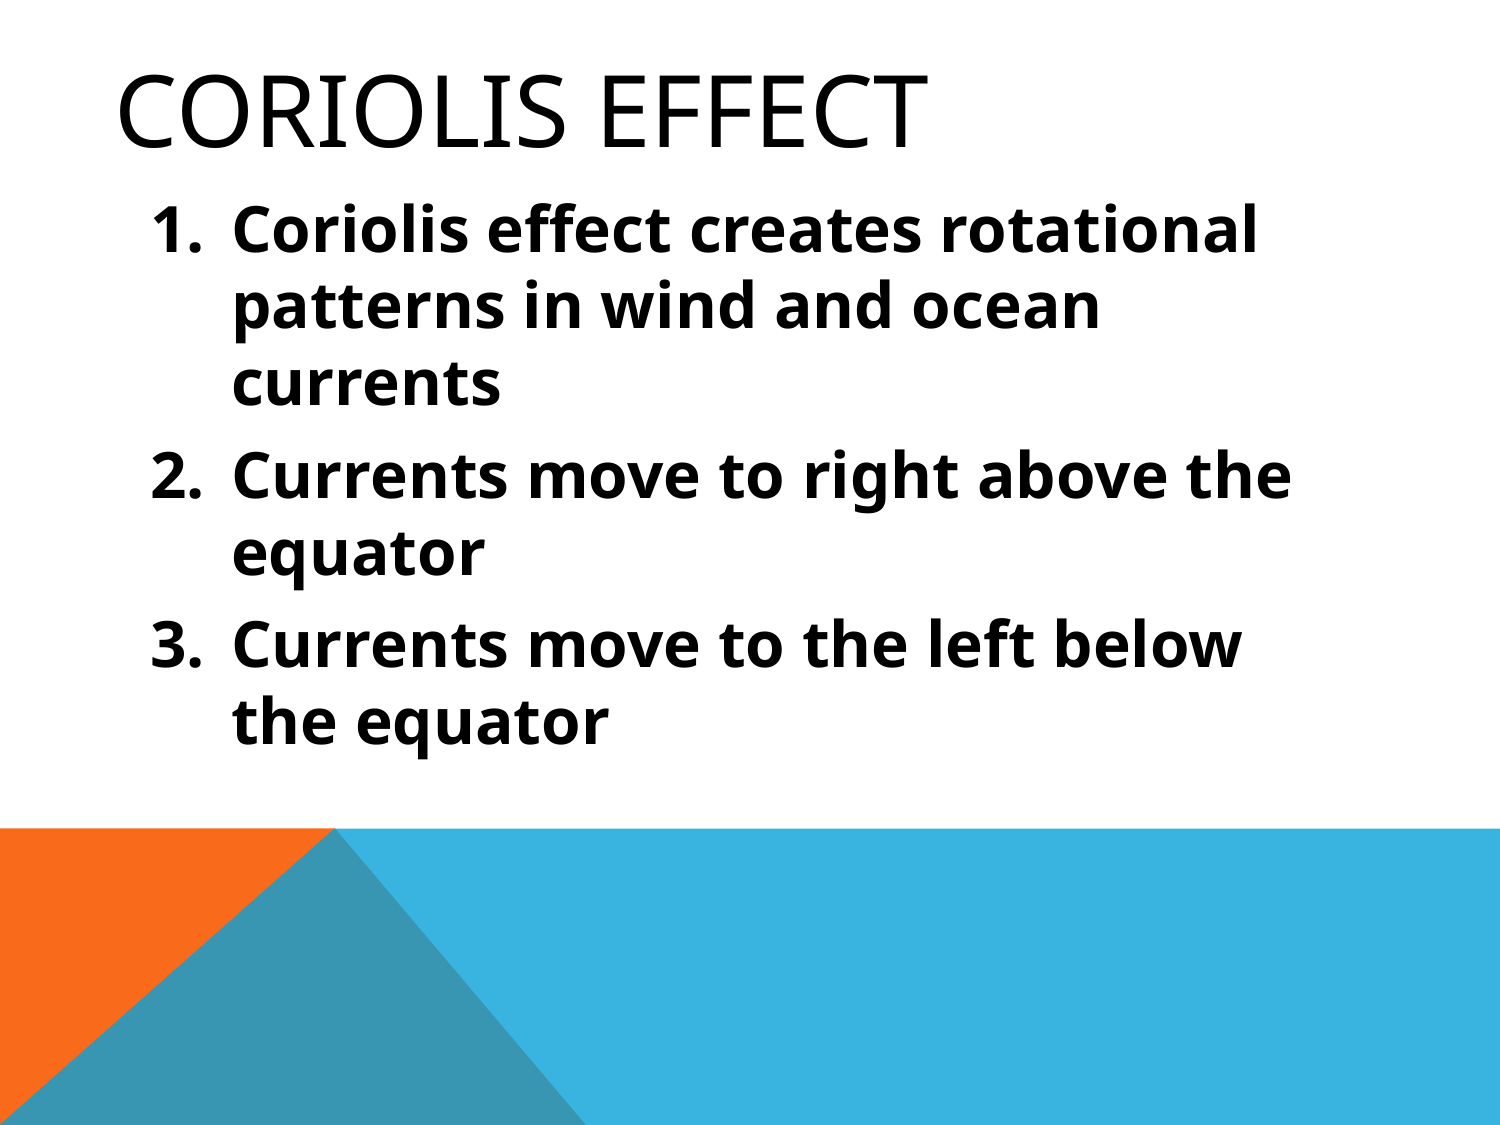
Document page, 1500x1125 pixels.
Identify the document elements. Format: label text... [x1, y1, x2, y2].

title Coriolis effect [99, 62, 1334, 153]
list Coriolis effect creates rotational patterns in wind and ocean currents Currents move to right above the equator Currents move to the left below the equator [135, 180, 1369, 768]
